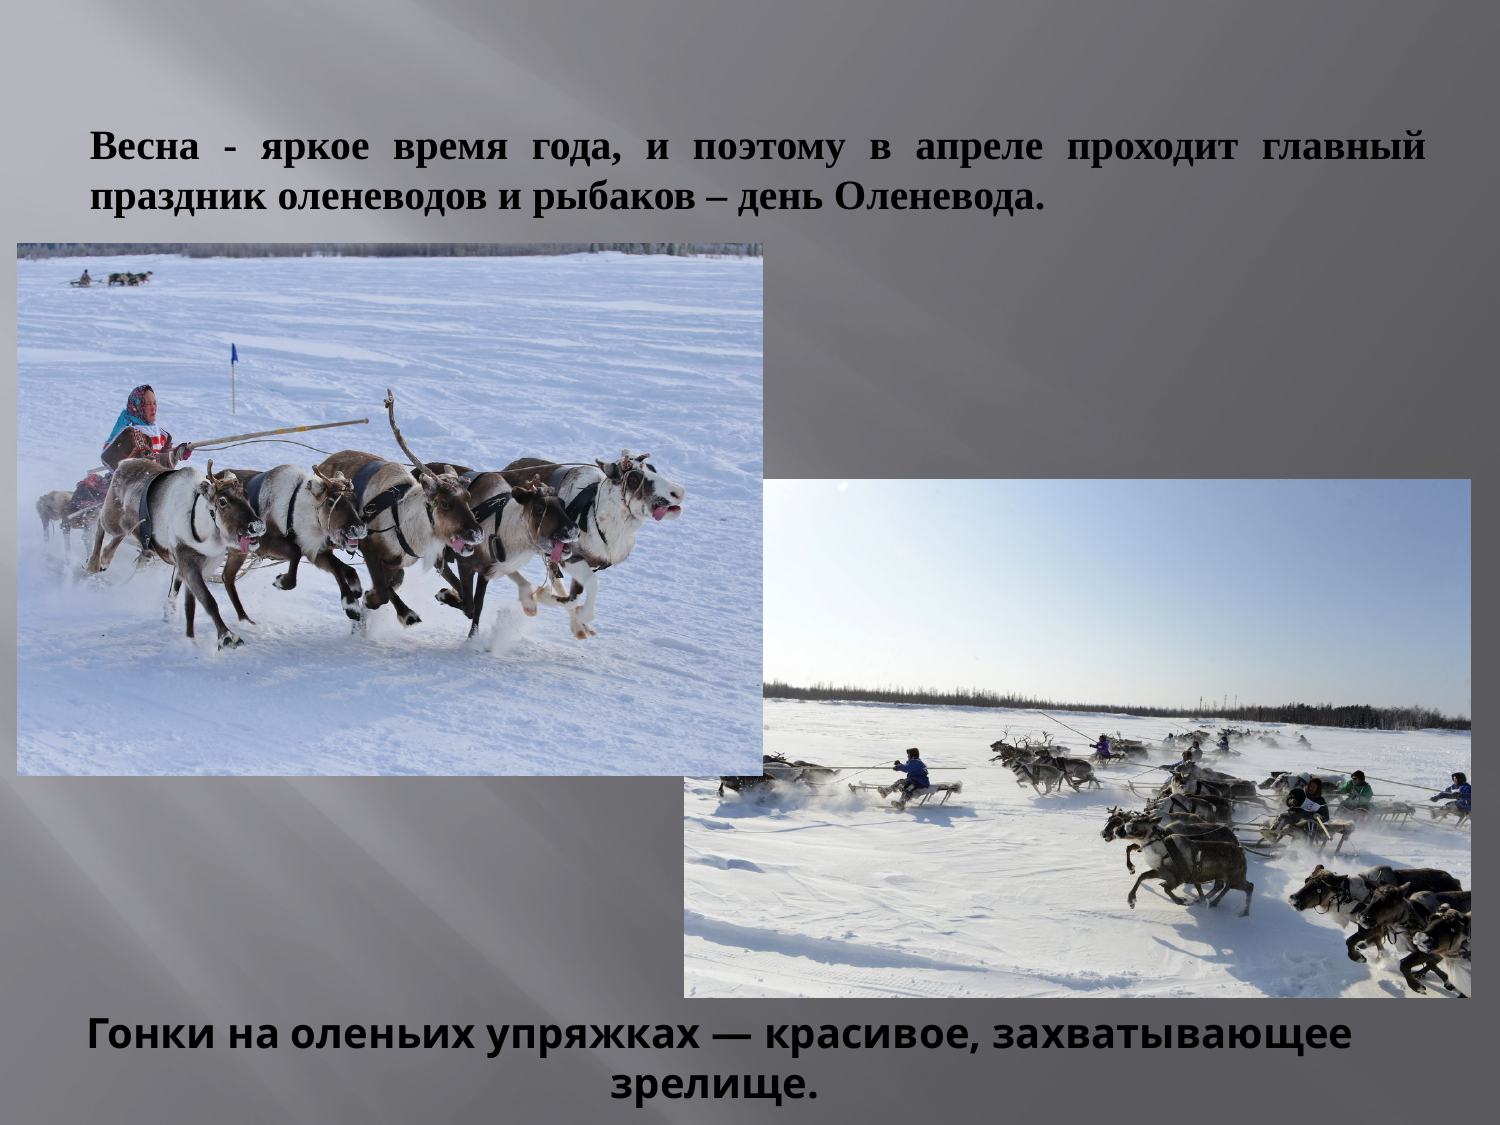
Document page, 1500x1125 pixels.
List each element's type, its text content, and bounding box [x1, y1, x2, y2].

title Весна - яркое время года, и поэтому в апреле проходит главный праздник оленеводов и рыбаков – день Оленевода. [75, 45, 1442, 291]
picture [17, 243, 1471, 999]
text_box Гонки на оленьих упряжках — красивое, захватывающее зрелище. [17, 776, 1424, 1115]
